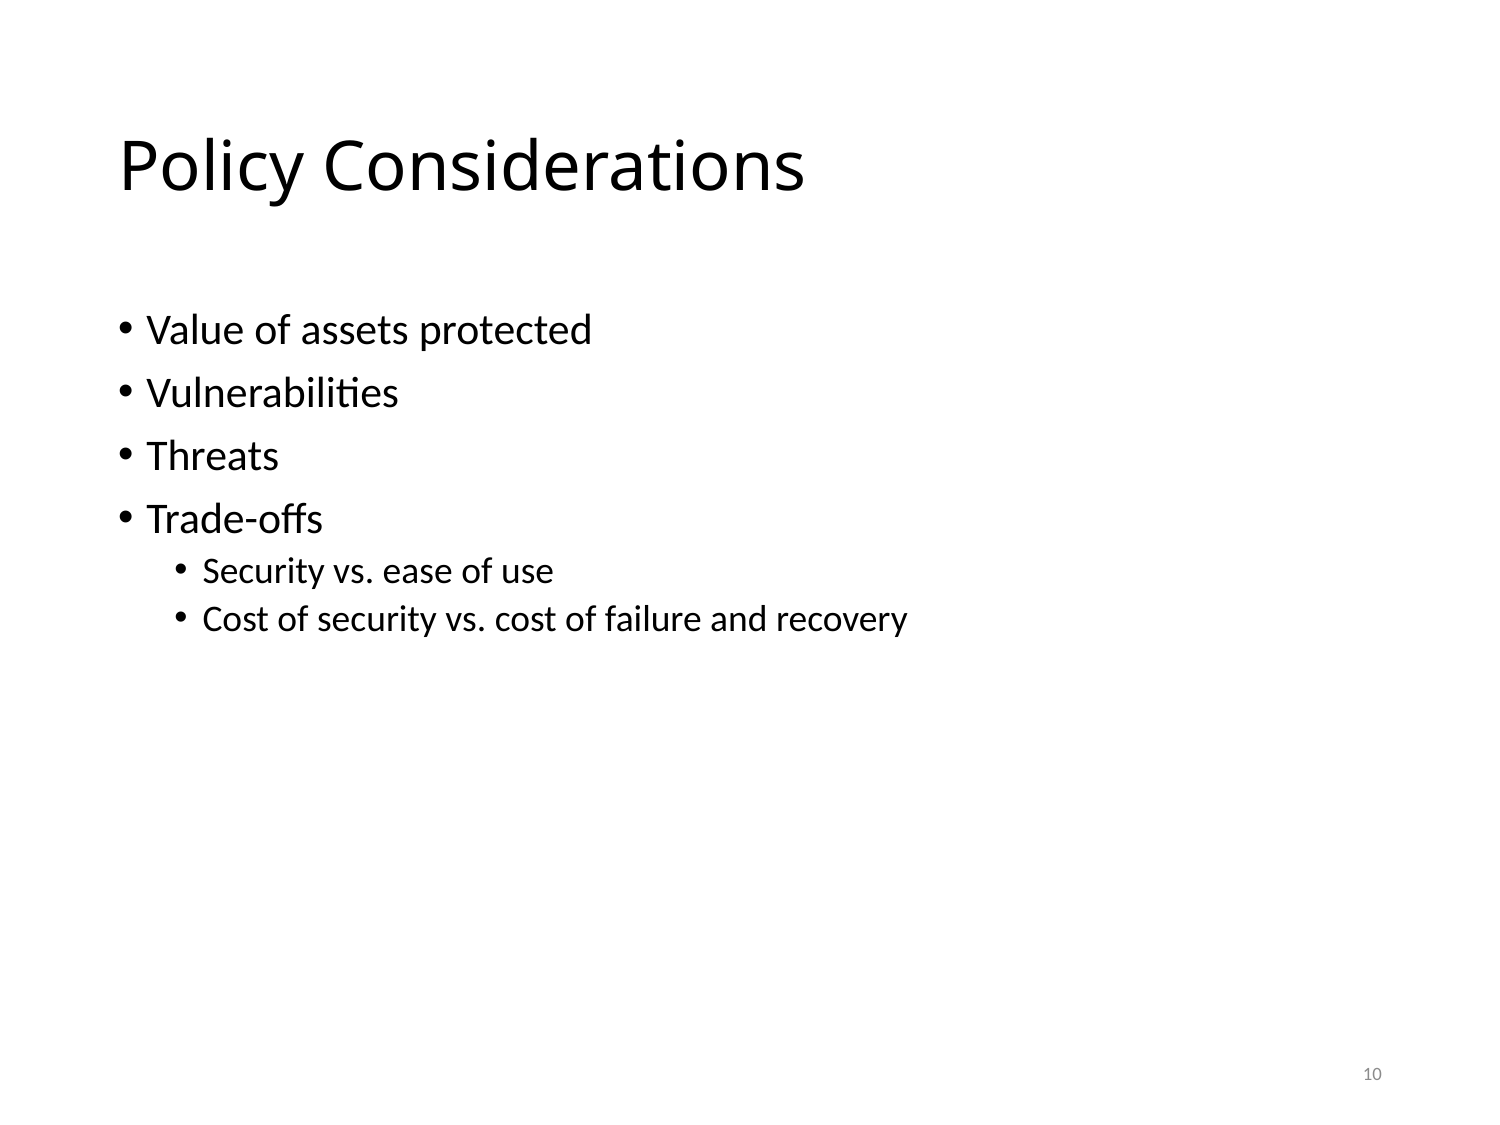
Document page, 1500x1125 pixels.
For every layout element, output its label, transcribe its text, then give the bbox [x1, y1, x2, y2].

slide_number 10 [1059, 1042, 1397, 1103]
list Value of assets protected Vulnerabilities Threats Trade-offs Security vs. ease of use Cost of security vs. cost of failure and recovery [103, 299, 1397, 1014]
title Policy Considerations [103, 59, 1397, 278]
